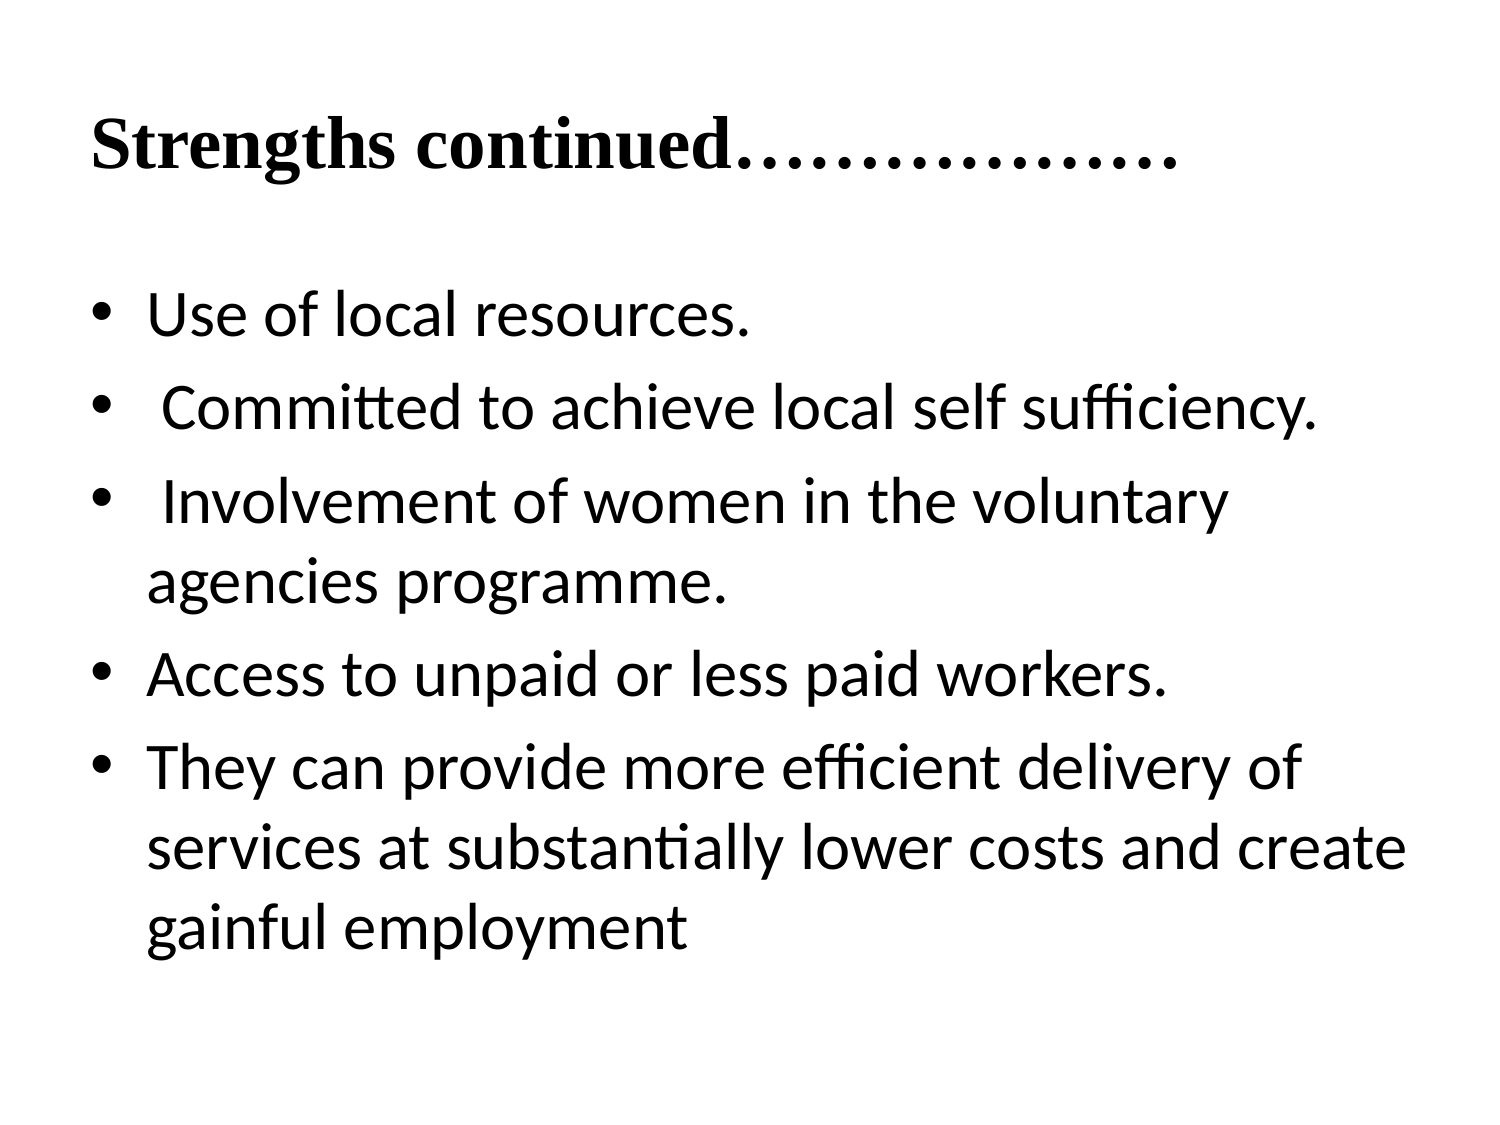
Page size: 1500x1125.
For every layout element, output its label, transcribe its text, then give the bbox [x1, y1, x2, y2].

title Strengths continued……………… [75, 45, 1425, 233]
list Use of local resources. Committed to achieve local self sufficiency. Involvement of women in the voluntary agencies programme. Access to unpaid or less paid workers. They can provide more efficient delivery of services at substantially lower costs and create gainful employment [75, 262, 1425, 1005]
